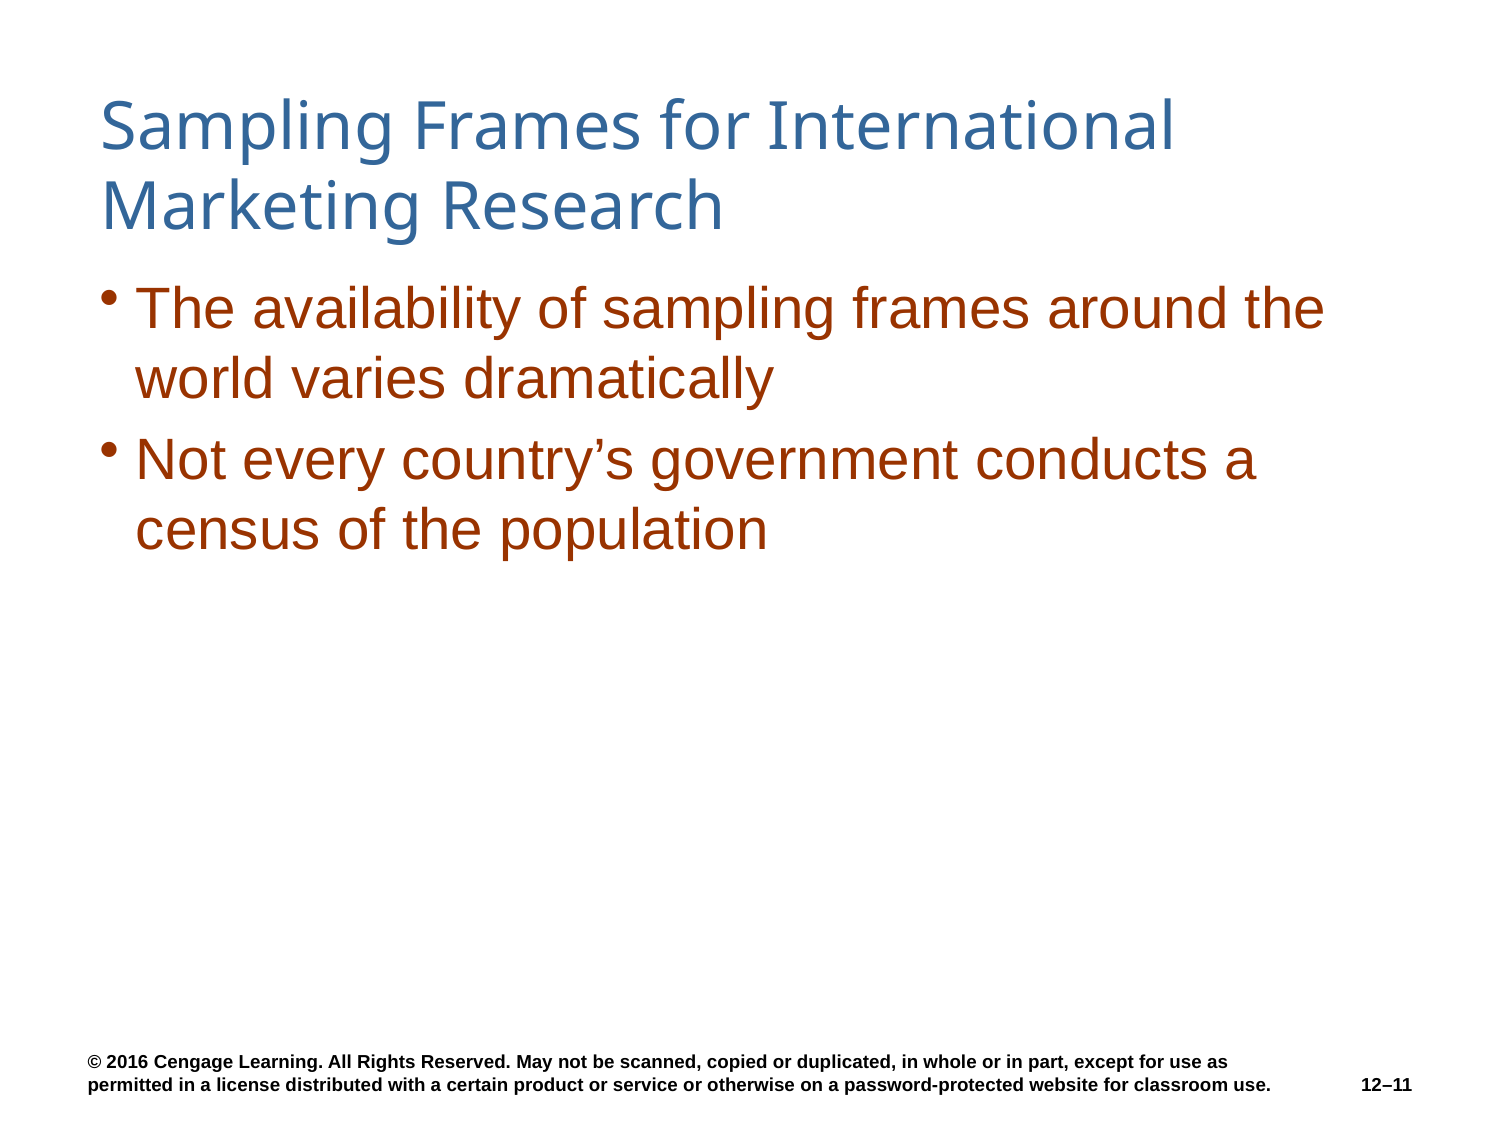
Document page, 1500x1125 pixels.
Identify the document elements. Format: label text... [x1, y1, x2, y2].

slide_number 12–11 [1050, 1041, 1413, 1103]
footer © 2016 Cengage Learning. All Rights Reserved. May not be scanned, copied or duplicated, in whole or in part, except for use as permitted in a license distributed with a certain product or service or otherwise on a password-protected website for classroom use. [87, 1057, 1050, 1103]
list The availability of sampling frames around the world varies dramatically Not every country’s government conducts a census of the population [84, 262, 1414, 1013]
title Sampling Frames for International Marketing Research [85, 75, 1411, 171]
